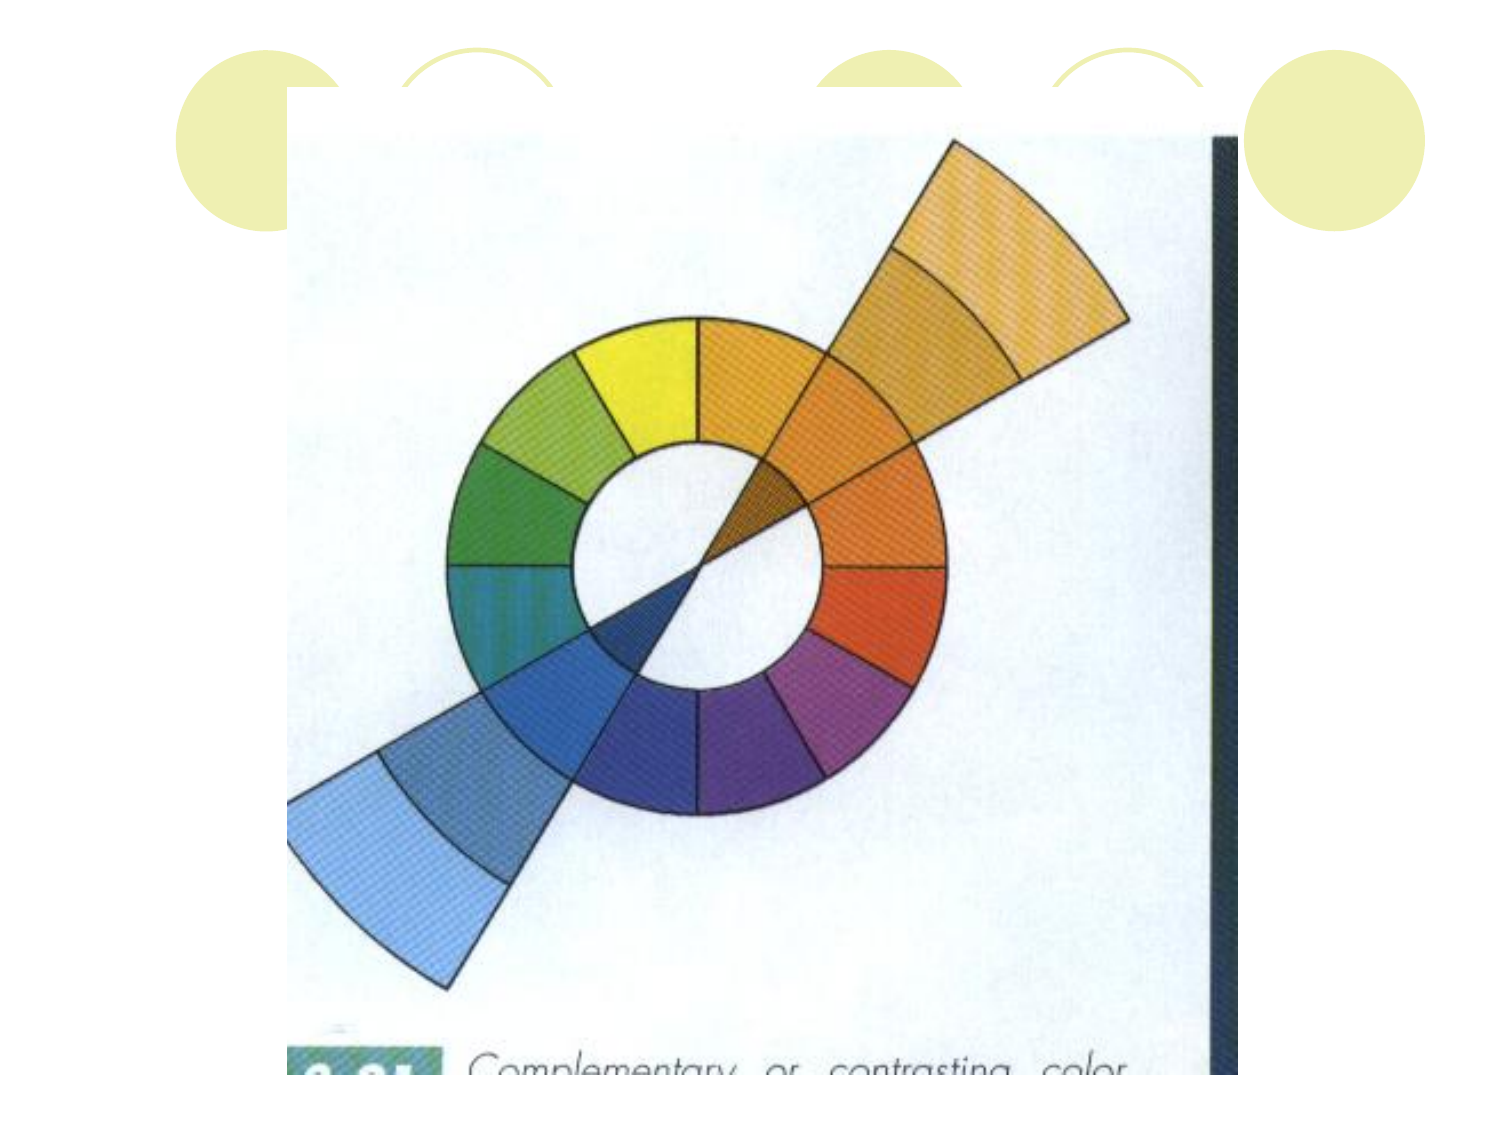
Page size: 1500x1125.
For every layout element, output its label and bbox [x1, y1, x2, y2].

picture [287, 87, 1239, 1076]
